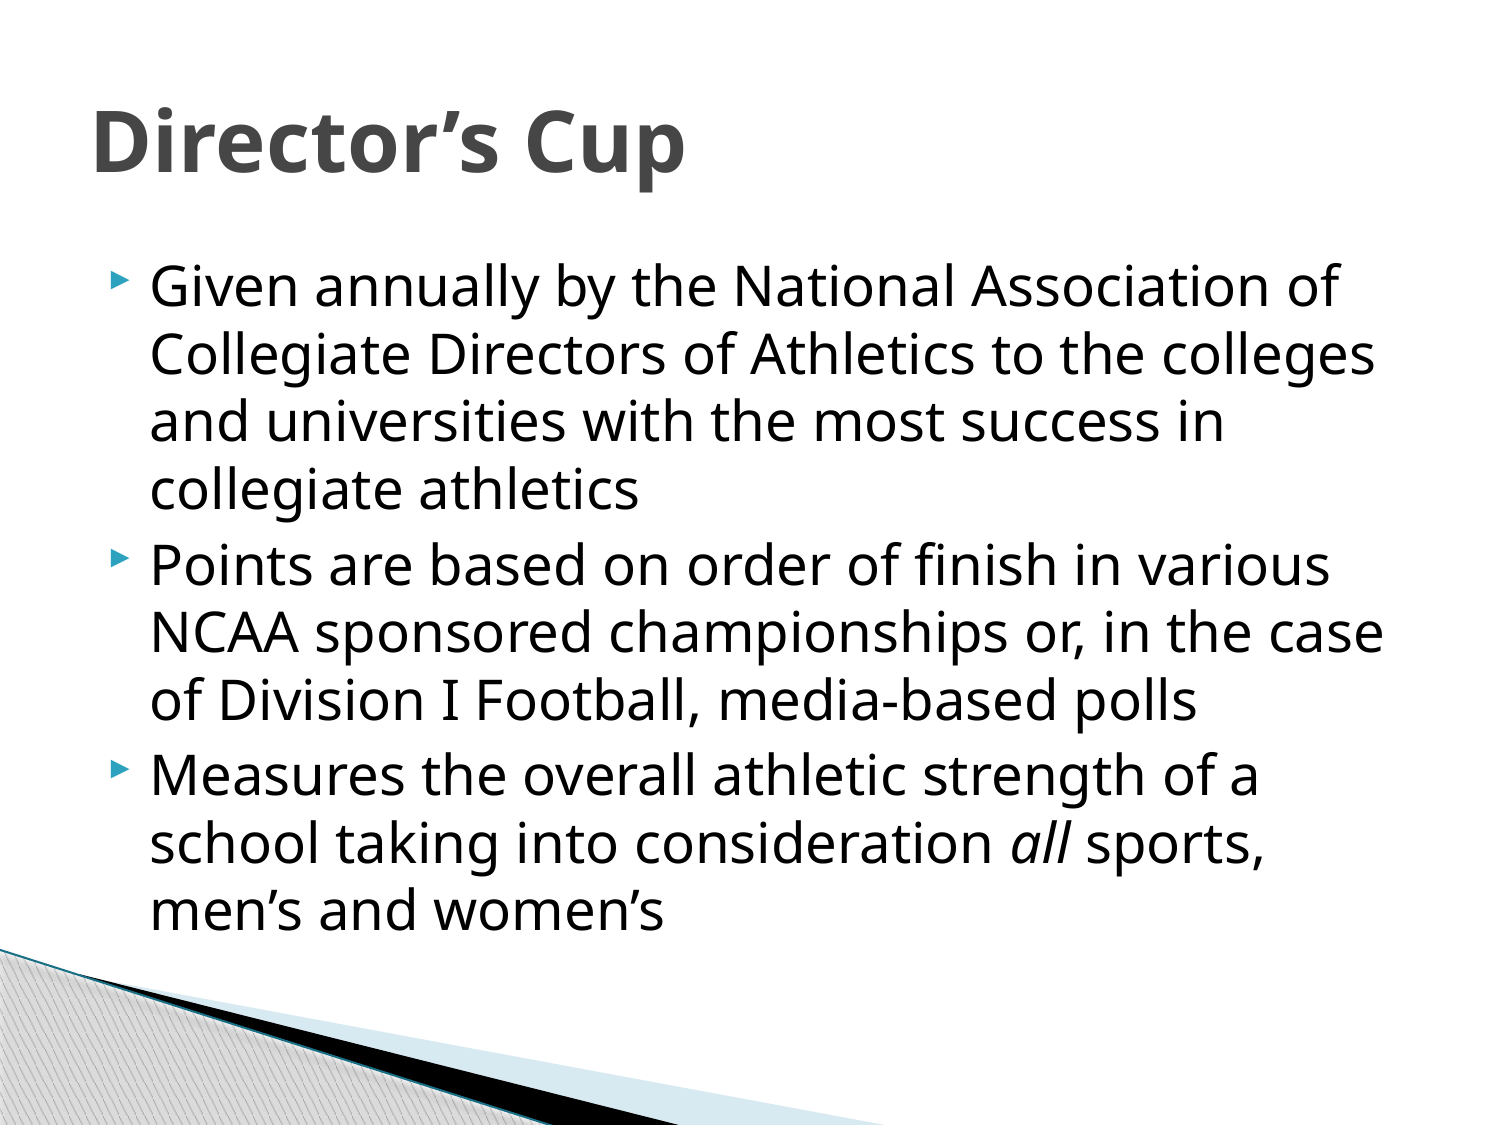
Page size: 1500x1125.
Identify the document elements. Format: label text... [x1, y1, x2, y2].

list Given annually by the National Association of Collegiate Directors of Athletics to the colleges and universities with the most success in collegiate athletics Points are based on order of finish in various NCAA sponsored championships or, in the case of Division I Football, media-based polls Measures the overall athletic strength of a school taking into consideration all sports, men’s and women’s [75, 243, 1425, 986]
title Director’s Cup [75, 45, 1425, 233]
